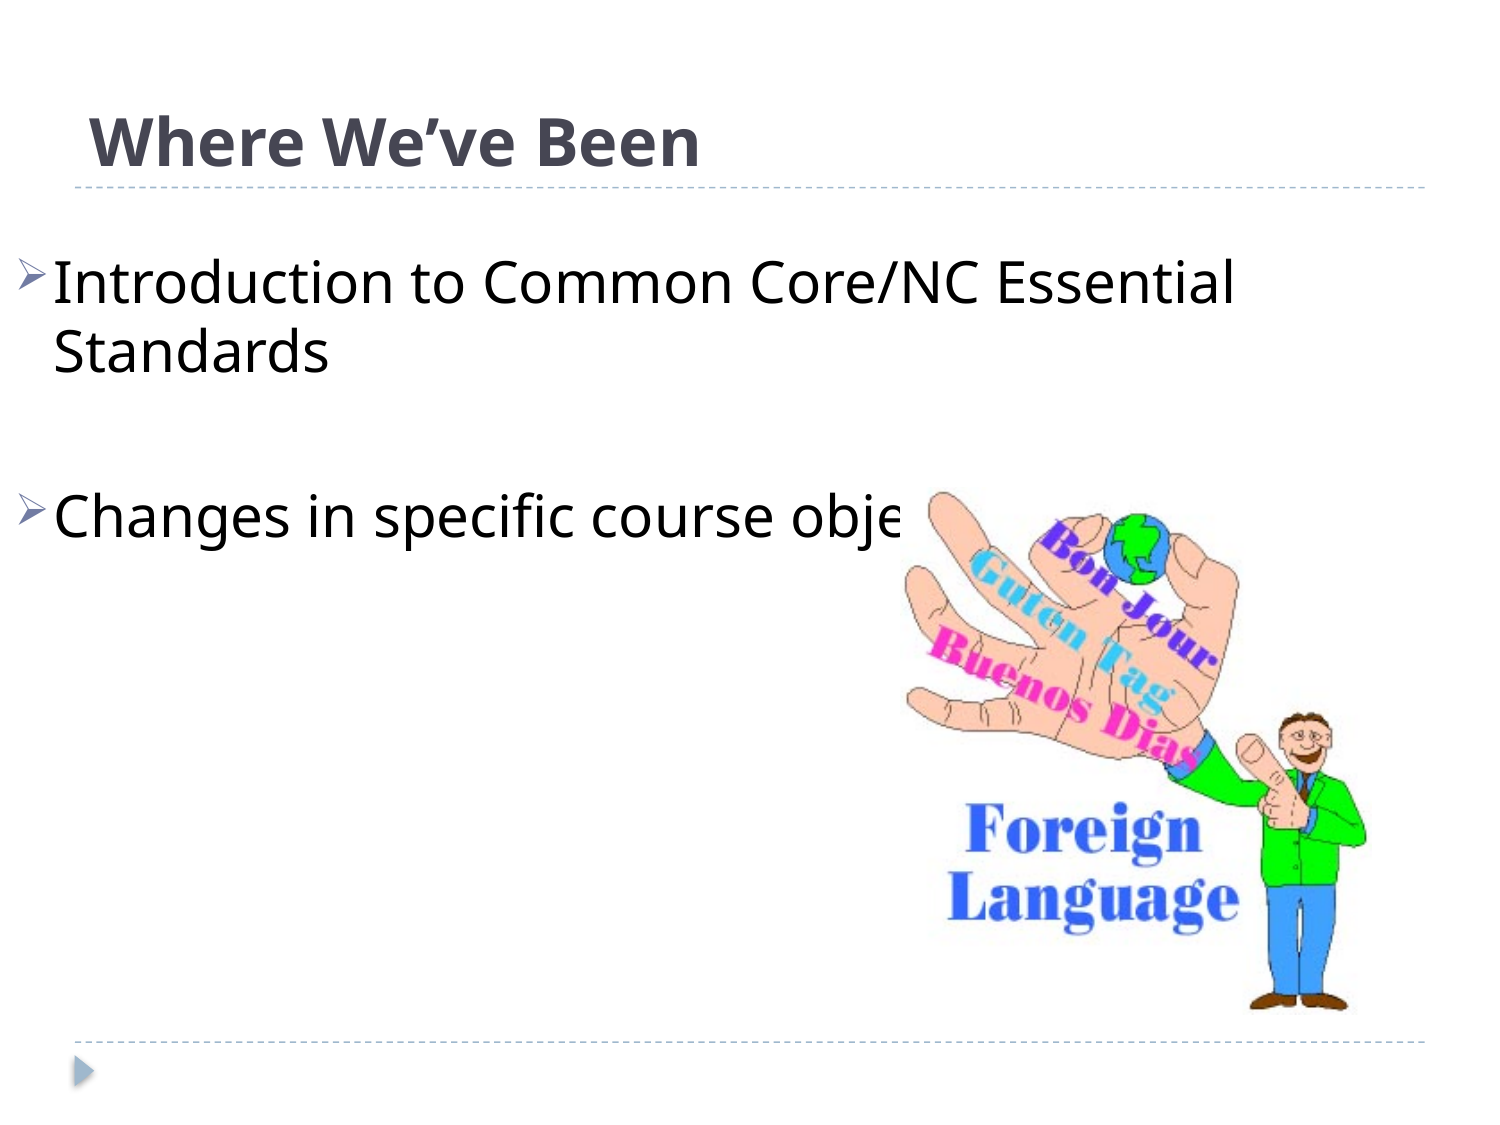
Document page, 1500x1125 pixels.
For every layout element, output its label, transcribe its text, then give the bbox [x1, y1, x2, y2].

list Introduction to Common Core/NC Essential Standards Changes in specific course objectives [0, 237, 1500, 1048]
picture [899, 487, 1372, 1015]
title Where We’ve Been [75, 24, 1425, 188]
